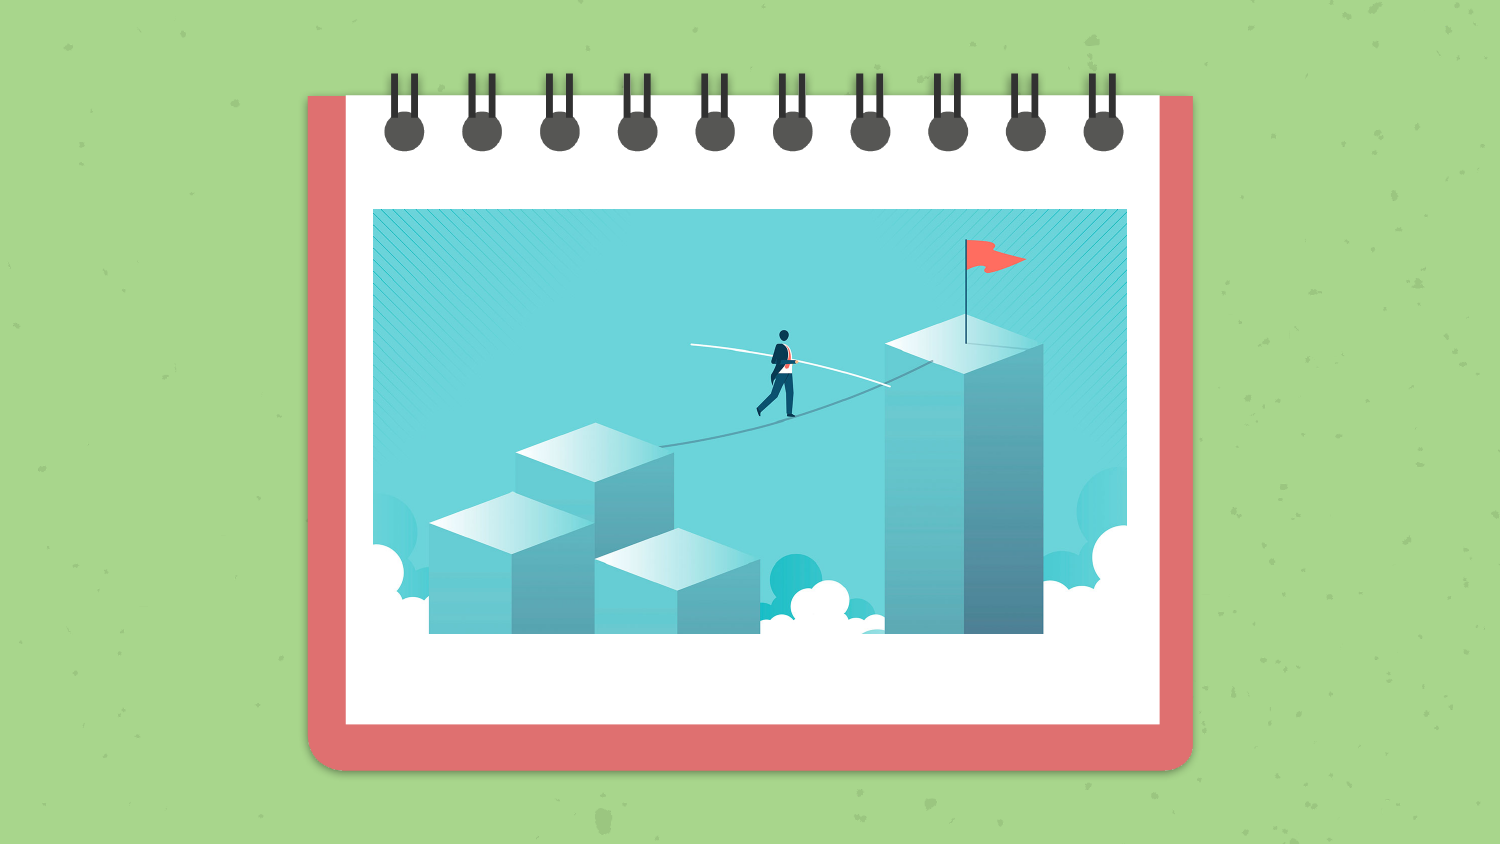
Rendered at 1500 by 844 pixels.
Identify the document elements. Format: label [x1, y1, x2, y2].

picture [307, 73, 1193, 771]
